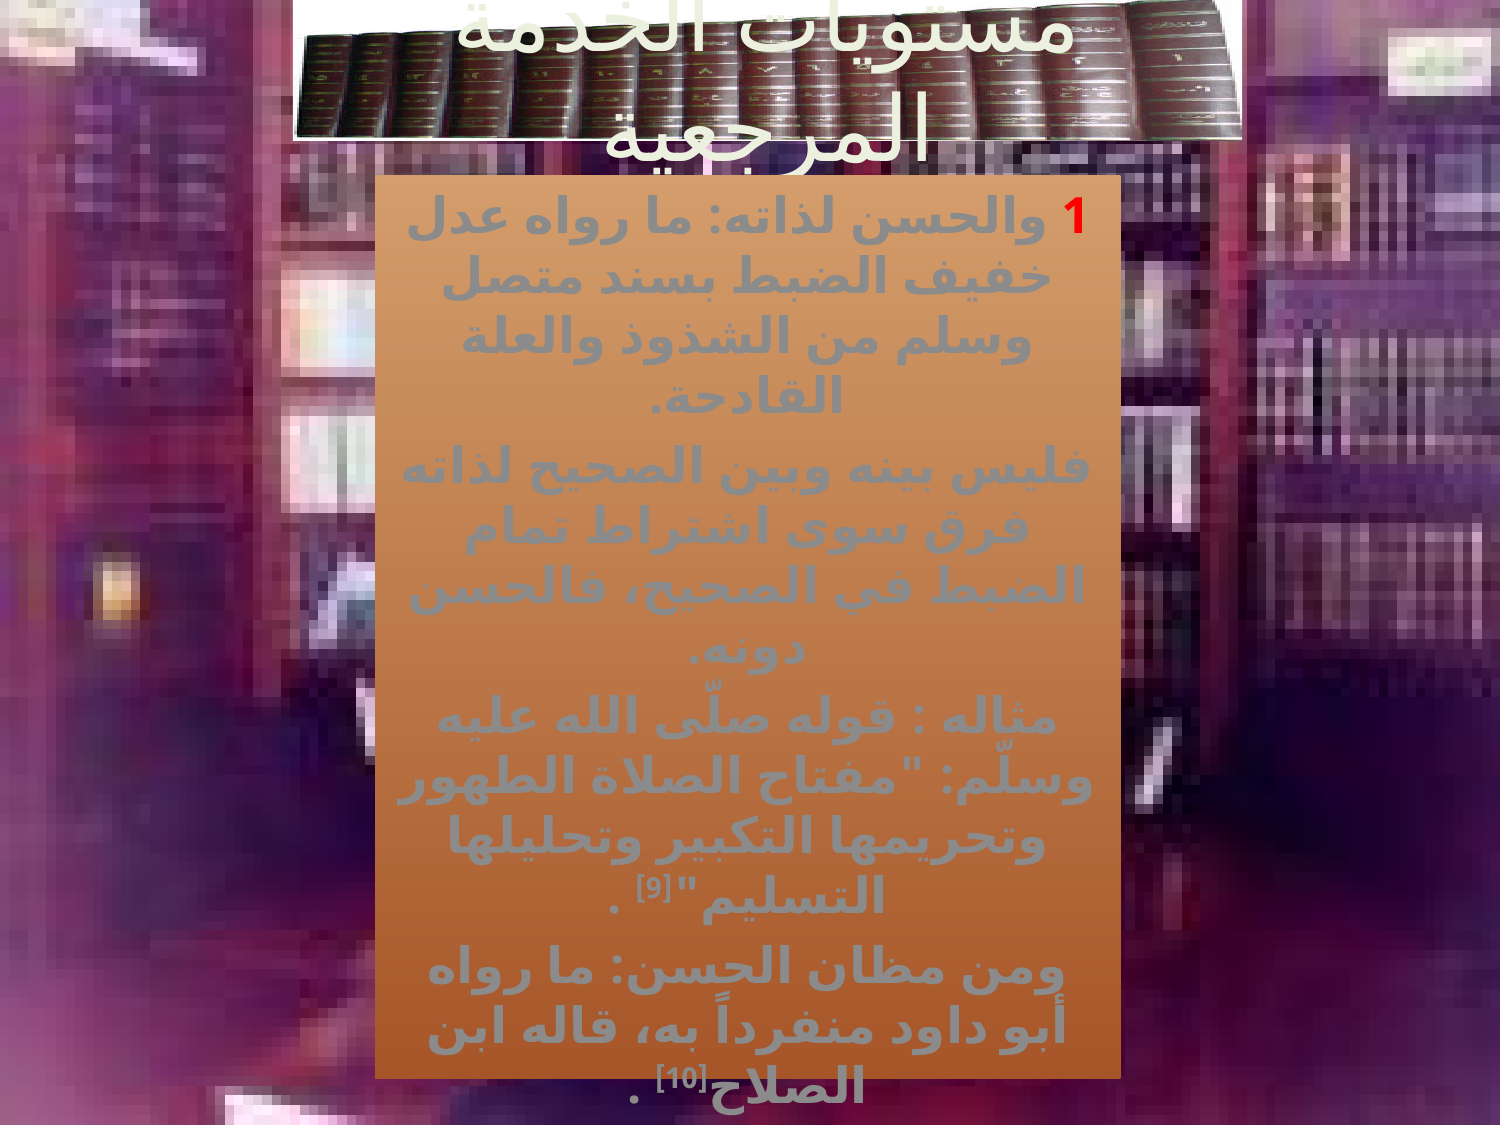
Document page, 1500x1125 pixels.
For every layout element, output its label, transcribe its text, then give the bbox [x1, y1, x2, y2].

title مستويات الخدمة المرجعية [292, 0, 1243, 141]
picture [0, 0, 1500, 1125]
subtitle 1 والحسن لذاته: ما رواه عدل خفيف الضبط بسند متصل وسلم من الشذوذ والعلة القادحة. فليس بينه وبين الصحيح لذاته فرق سوى اشتراط تمام الضبط في الصحيح، فالحسن دونه. مثاله : قوله صلّى الله عليه وسلّم: "مفتاح الصلاة الطهور وتحريمها التكبير وتحليلها التسليم"[9] . ومن مظان الحسن: ما رواه أبو داود منفرداً به، قاله ابن الصلاح[10] . 4 - والحسن لغيره: الضعيف إذا تعددت طرقه على وجه يجبر بعضها بعضاً، بحيث لا يكون فيها كذاب، ولا متهم بالكذب. [375, 175, 1121, 1079]
